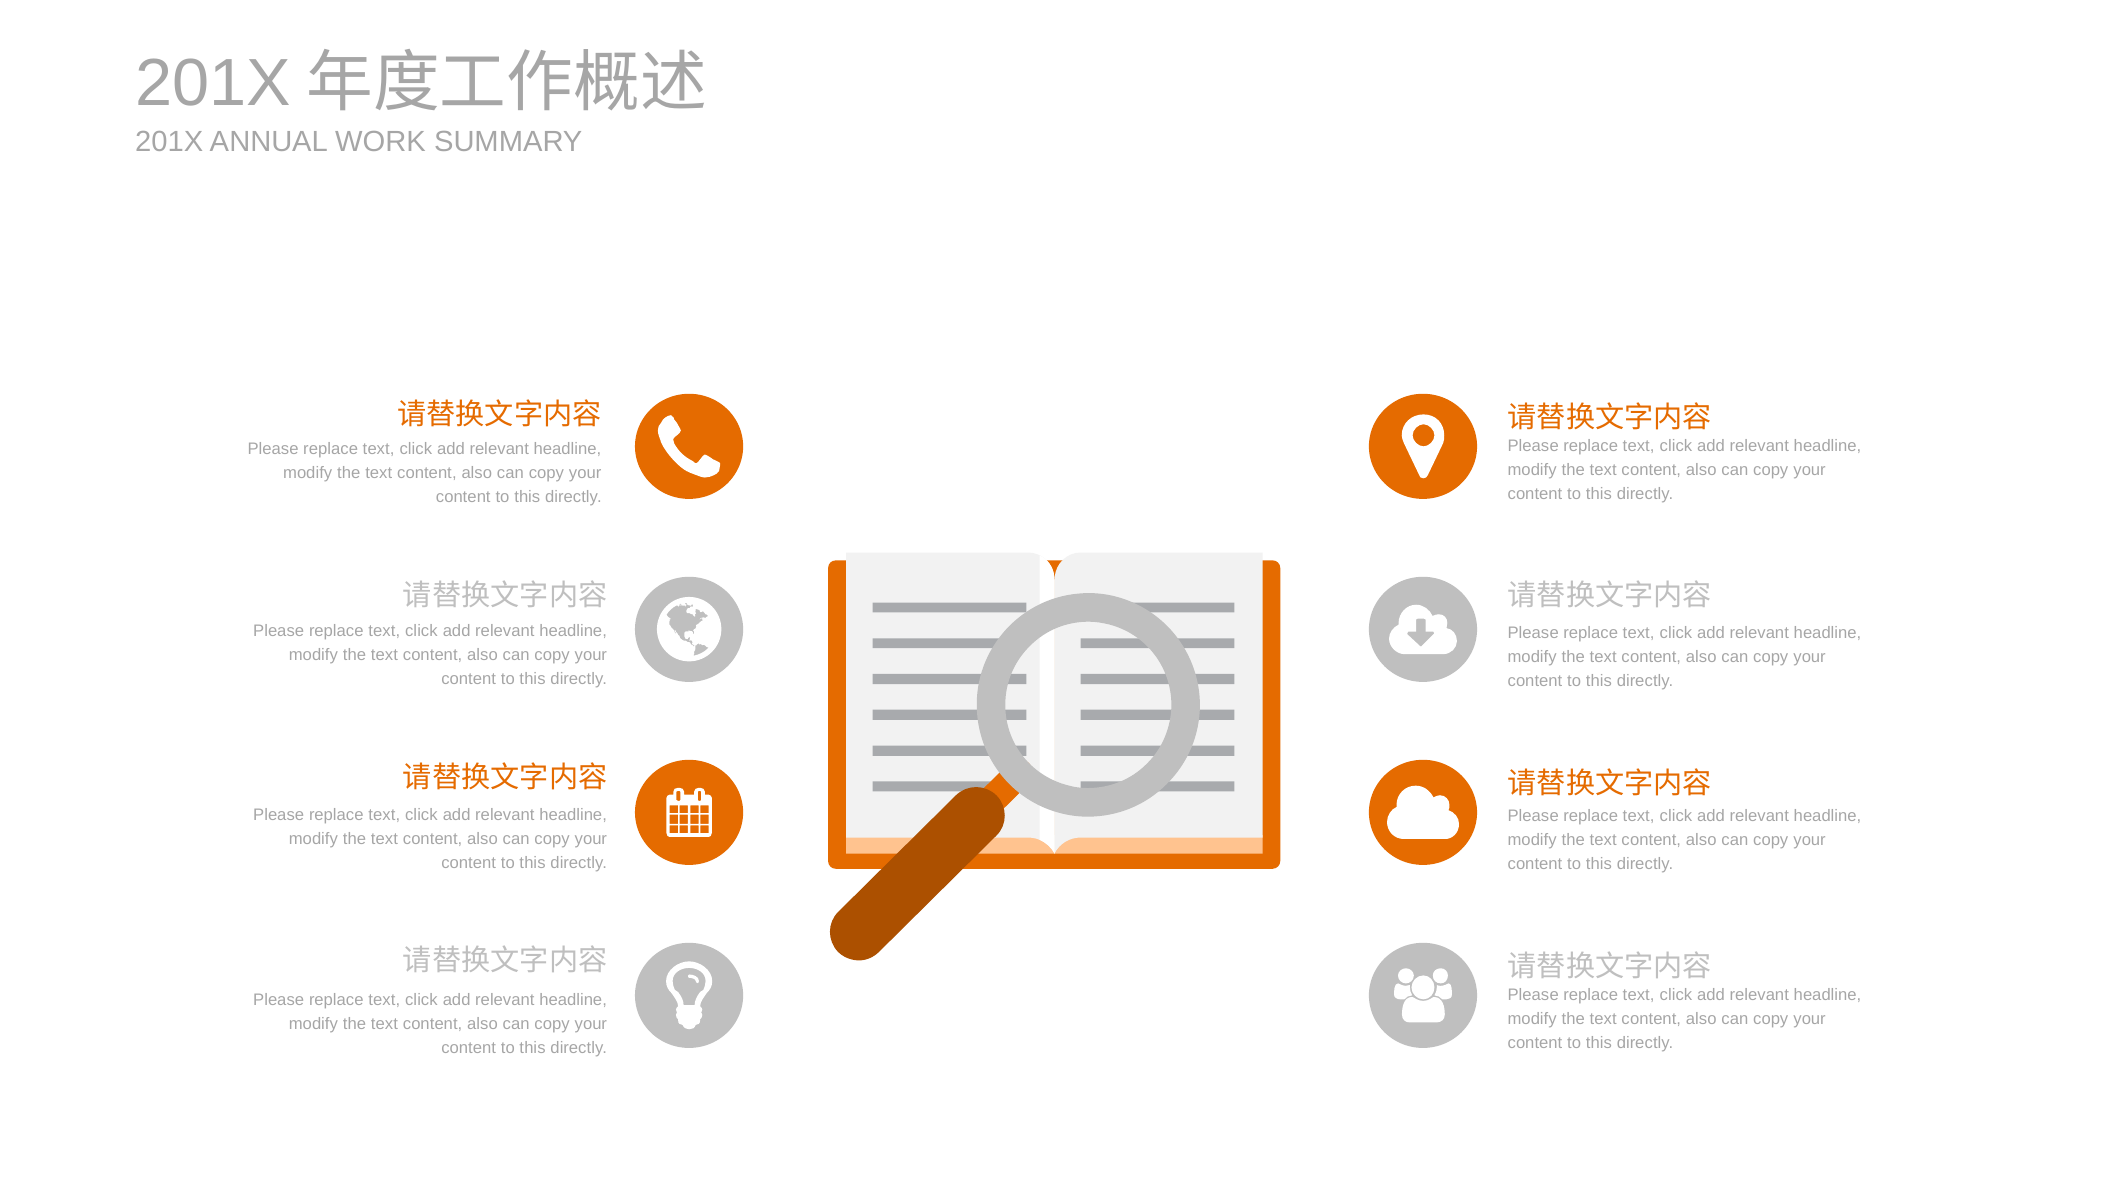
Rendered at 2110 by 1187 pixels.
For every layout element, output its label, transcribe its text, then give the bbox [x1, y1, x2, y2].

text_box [1507, 939, 1864, 1053]
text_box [251, 750, 608, 873]
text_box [251, 934, 608, 1058]
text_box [246, 388, 602, 507]
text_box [1368, 942, 1478, 1048]
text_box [1368, 759, 1478, 865]
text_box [1368, 576, 1478, 682]
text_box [634, 393, 744, 499]
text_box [634, 759, 744, 865]
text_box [1507, 569, 1864, 691]
text_box 201X ANNUAL WORK SUMMARY [135, 122, 596, 158]
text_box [634, 576, 744, 682]
text_box 201X年度工作概述 [135, 38, 783, 119]
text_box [827, 552, 1281, 963]
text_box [1507, 390, 1864, 504]
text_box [1368, 393, 1478, 499]
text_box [251, 568, 608, 689]
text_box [1507, 756, 1864, 874]
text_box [634, 942, 744, 1048]
